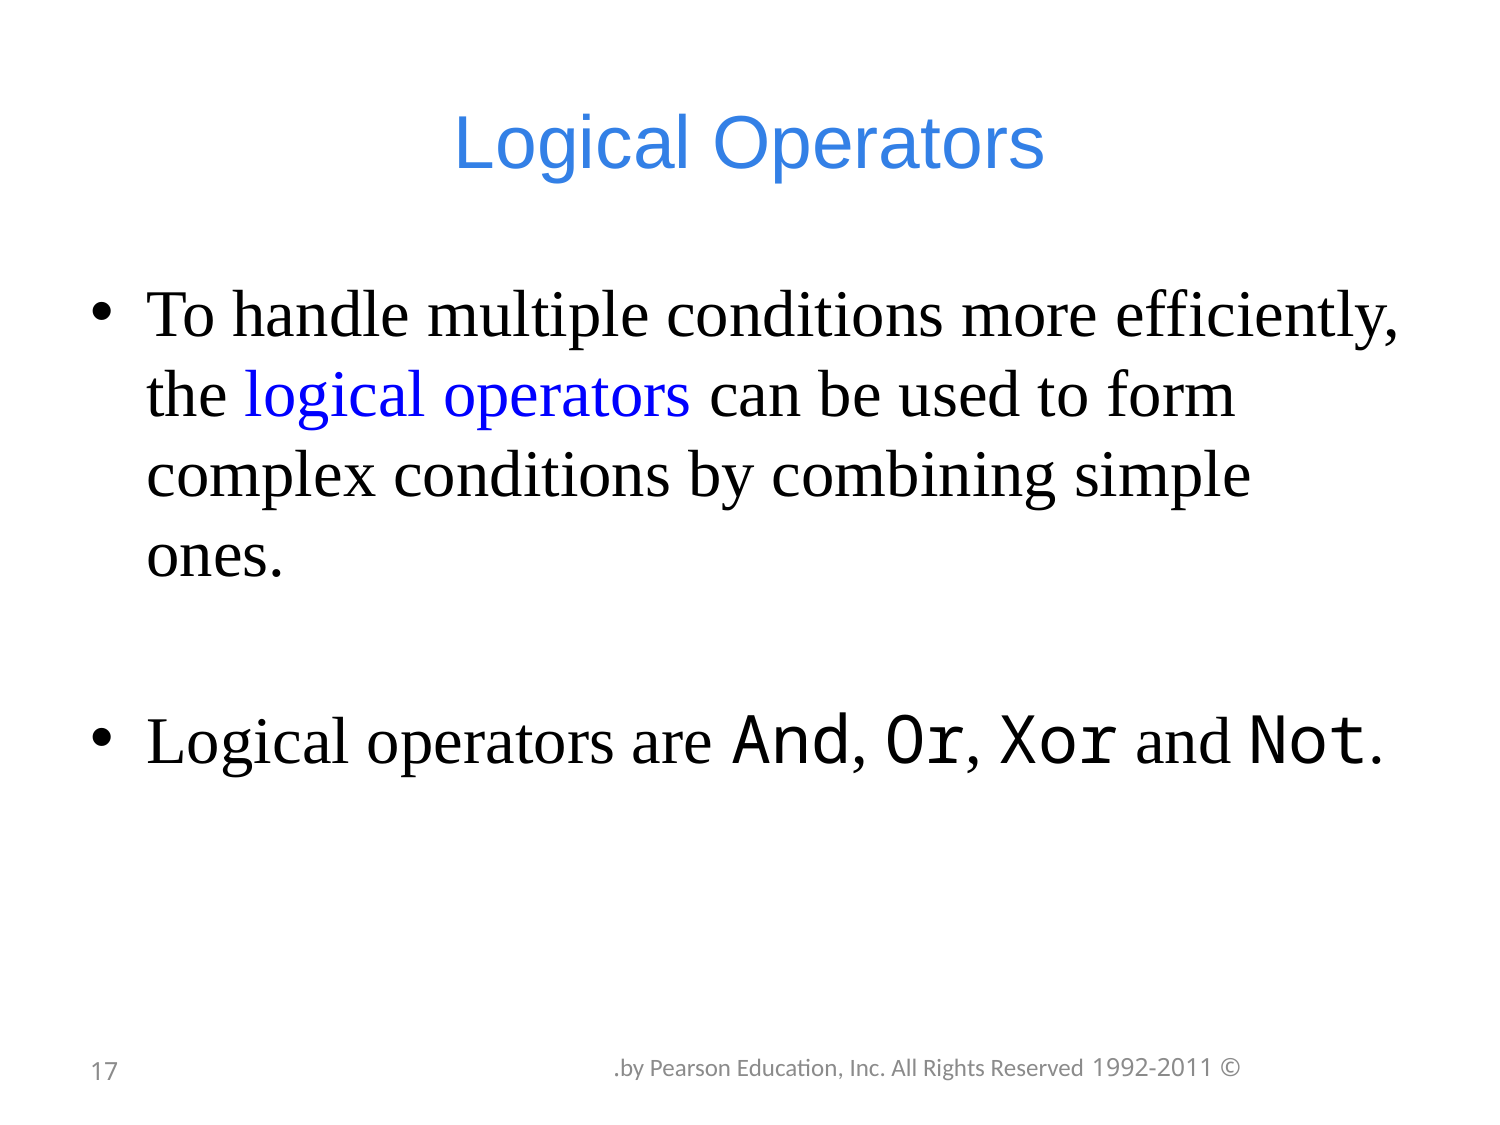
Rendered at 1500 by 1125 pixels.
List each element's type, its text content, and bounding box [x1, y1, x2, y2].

footer © 1992-2011 by Pearson Education, Inc. All Rights Reserved. [431, 1046, 1424, 1087]
slide_number 17 [75, 1042, 425, 1103]
title Logical Operators [75, 45, 1425, 233]
list To handle multiple conditions more efficiently, the logical operators can be used to form complex conditions by combining simple ones. Logical operators are And, Or, Xor and Not. [75, 262, 1425, 1005]
